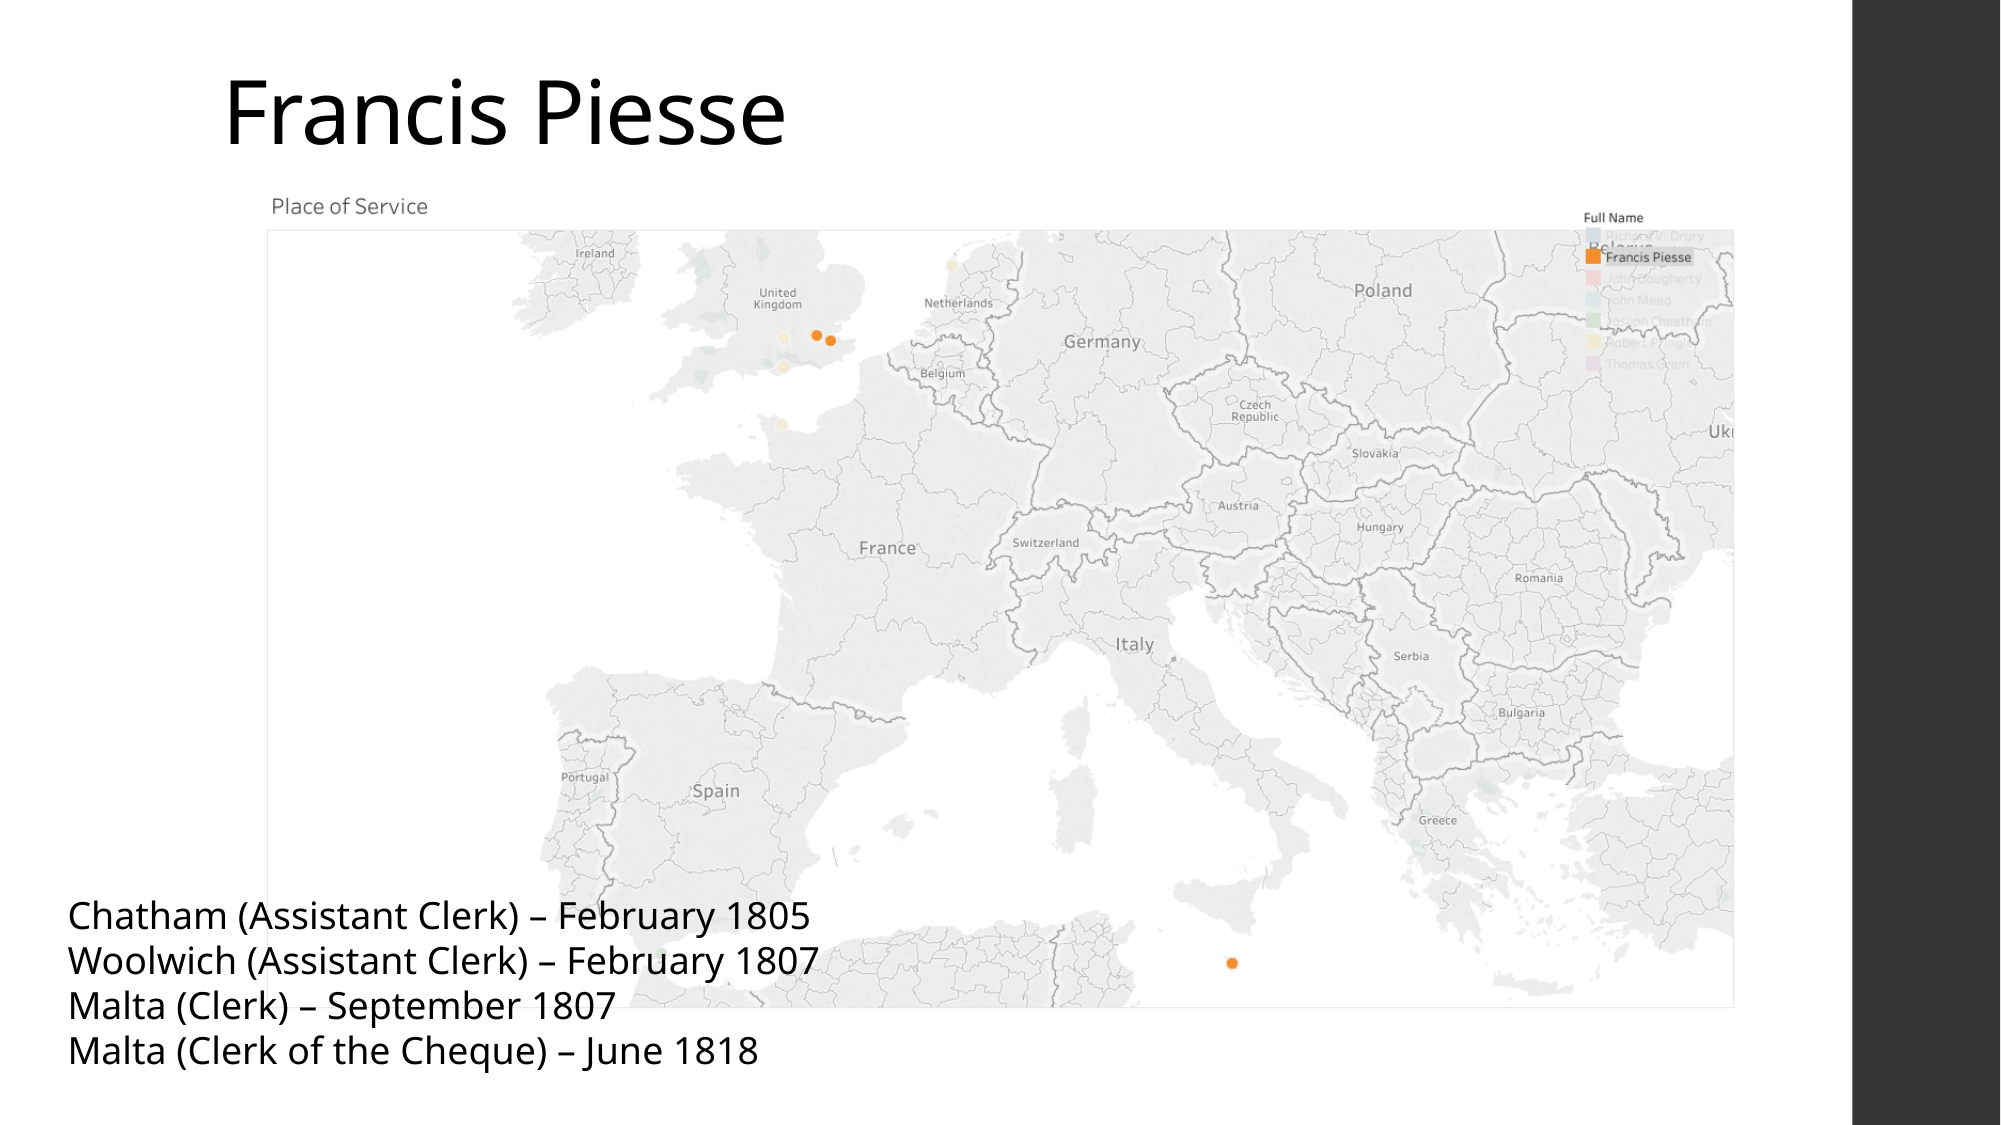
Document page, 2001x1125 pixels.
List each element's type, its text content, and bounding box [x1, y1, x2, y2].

text_box Chatham (Assistant Clerk) – February 1805 Woolwich (Assistant Clerk) – February 1807 Malta (Clerk) – September 1807 Malta (Clerk of the Cheque) – June 1818 [52, 884, 914, 1080]
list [254, 170, 1746, 1020]
title Francis Piesse [206, 60, 1797, 172]
